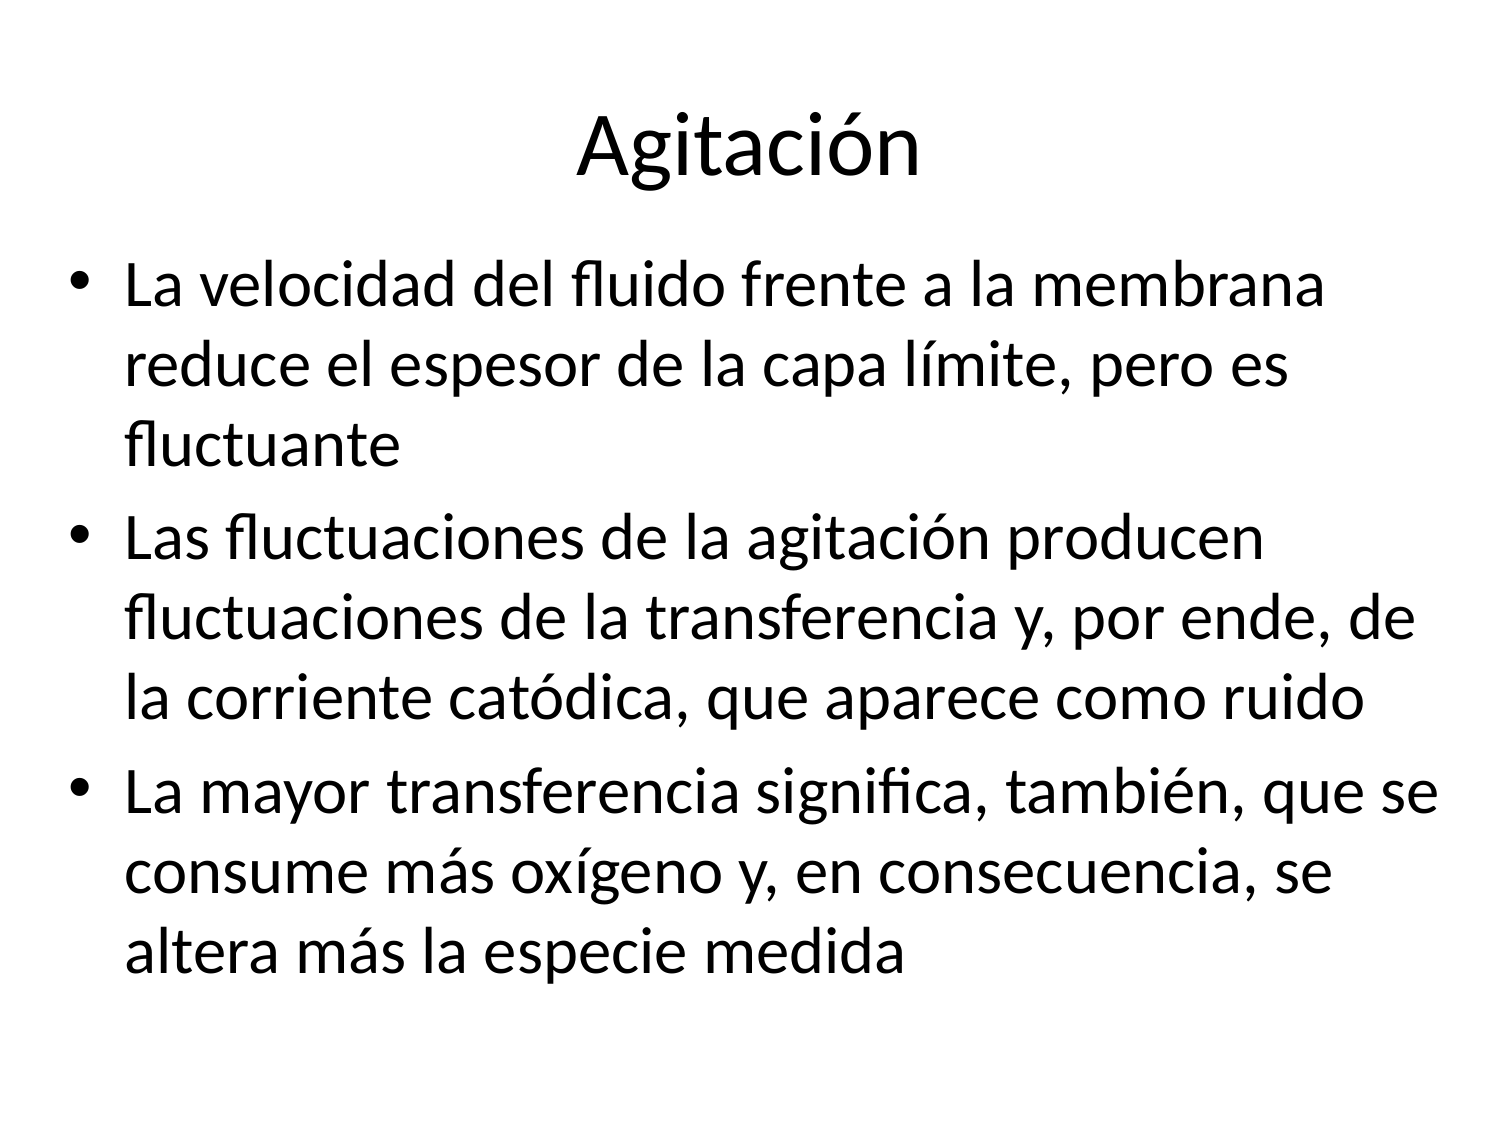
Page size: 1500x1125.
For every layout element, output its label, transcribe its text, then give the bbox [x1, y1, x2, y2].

title Agitación [75, 45, 1425, 231]
list La velocidad del fluido frente a la membrana reduce el espesor de la capa límite, pero es fluctuante Las fluctuaciones de la agitación producen fluctuaciones de la transferencia y, por ende, de la corriente catódica, que aparece como ruido La mayor transferencia significa, también, que se consume más oxígeno y, en consecuencia, se altera más la especie medida [53, 231, 1459, 1047]
